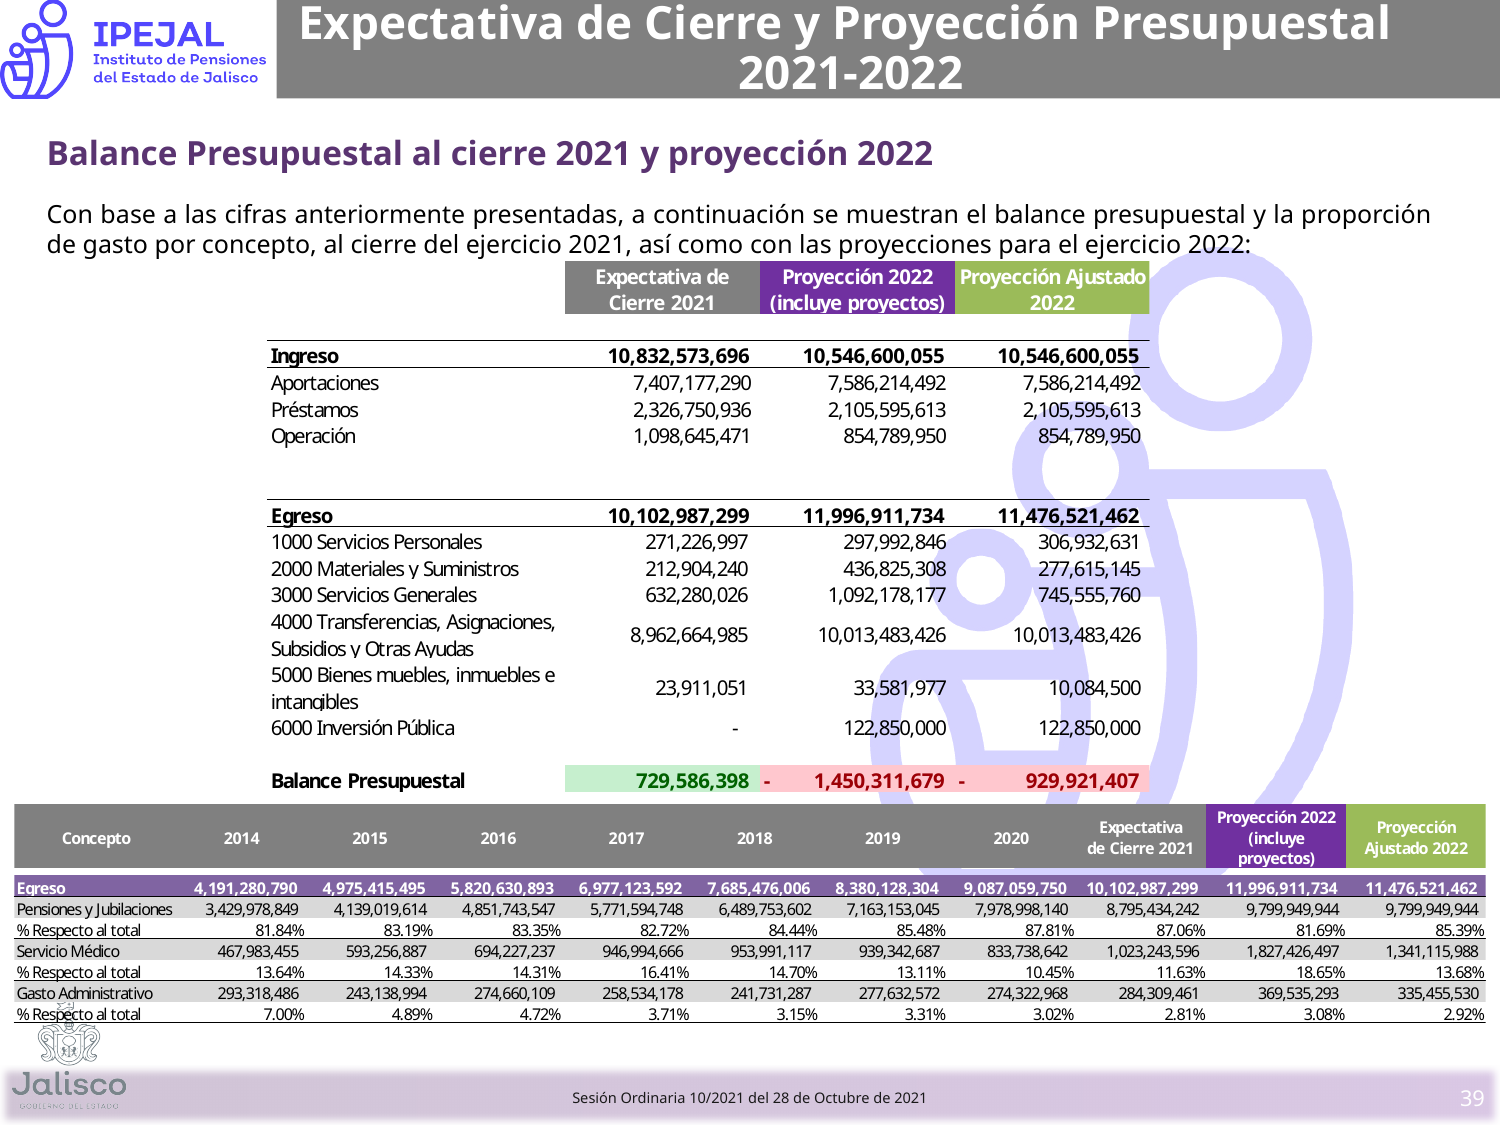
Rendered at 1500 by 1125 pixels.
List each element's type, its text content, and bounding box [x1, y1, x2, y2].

footer Sesión Ordinaria 10/2021 del 28 de Octubre de 2021 [471, 1081, 1029, 1116]
picture [0, 0, 266, 99]
slide_number 39 [1149, 1069, 1500, 1125]
picture [0, 803, 1487, 1120]
picture [266, 260, 1151, 793]
text_box Con base a las cifras anteriormente presentadas, a continuación se muestran el balance presupuestal y la proporción de gasto por concepto, al cierre del ejercicio 2021, así como con las proyecciones para el ejercicio 2022: [31, 191, 1449, 267]
text_box Balance Presupuestal al cierre 2021 y proyección 2022 [31, 129, 1449, 191]
title Expectativa de Cierre y Proyección Presupuestal 2021-2022 [277, 1, 1425, 99]
